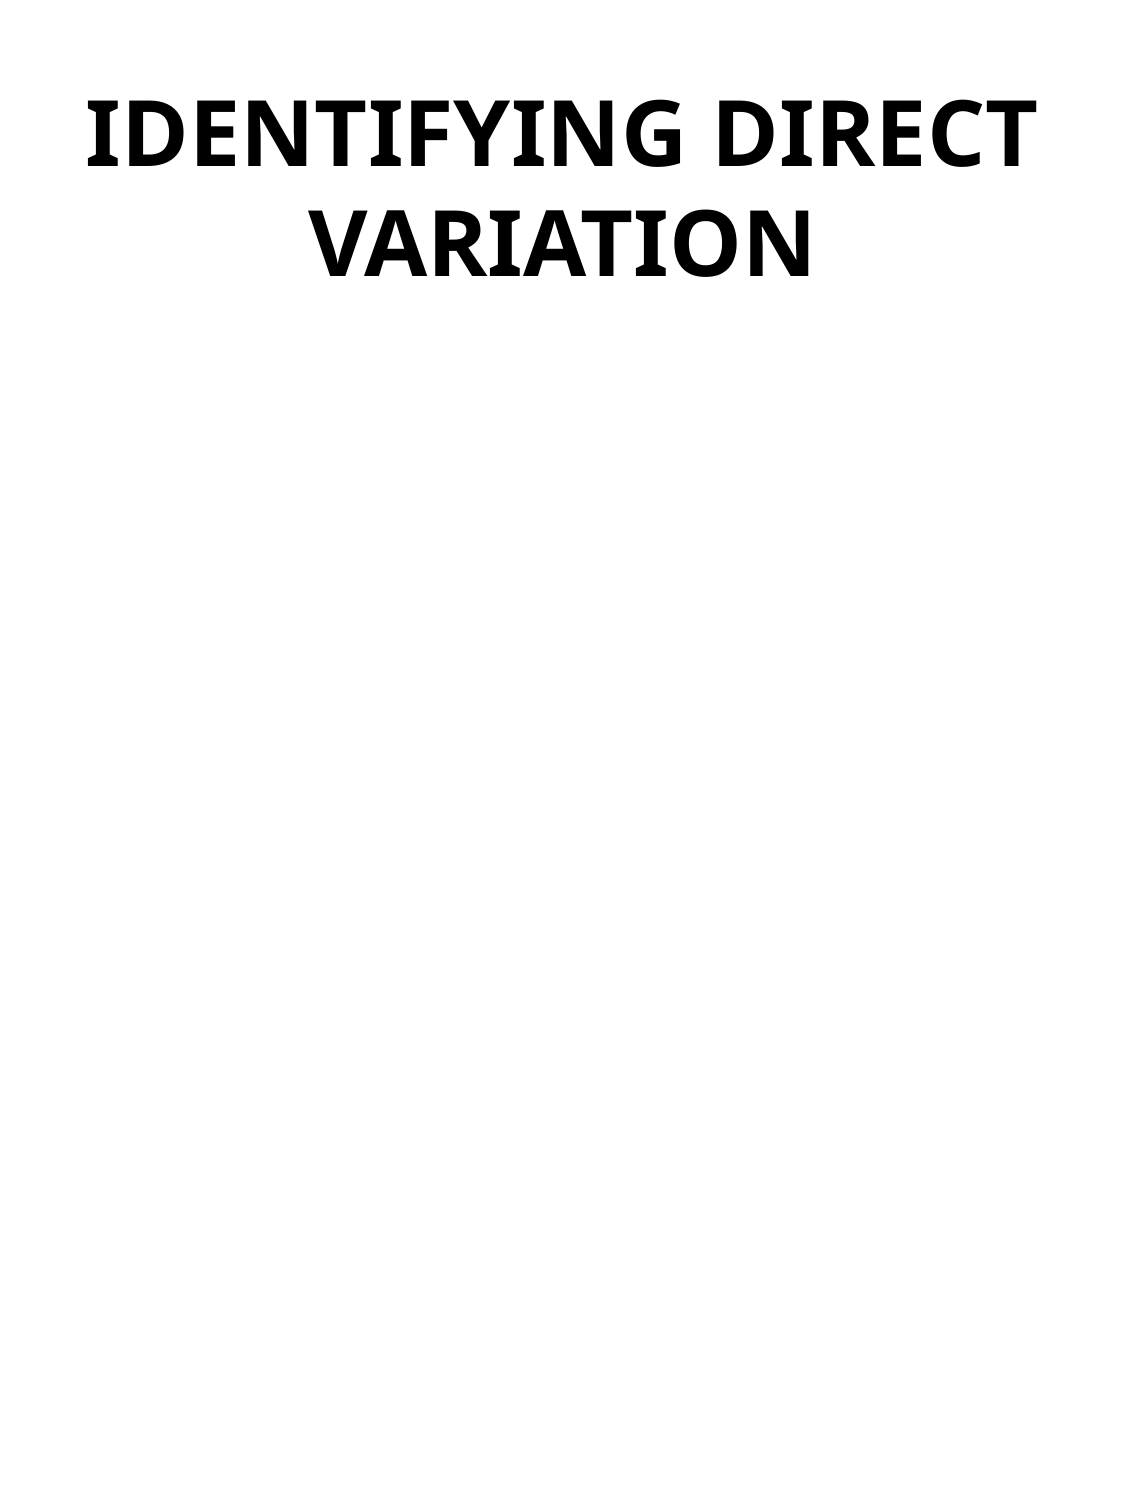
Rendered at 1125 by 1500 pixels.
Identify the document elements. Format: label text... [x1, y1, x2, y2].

title IDENTIFYING DIRECT VARIATION [56, 60, 1069, 310]
